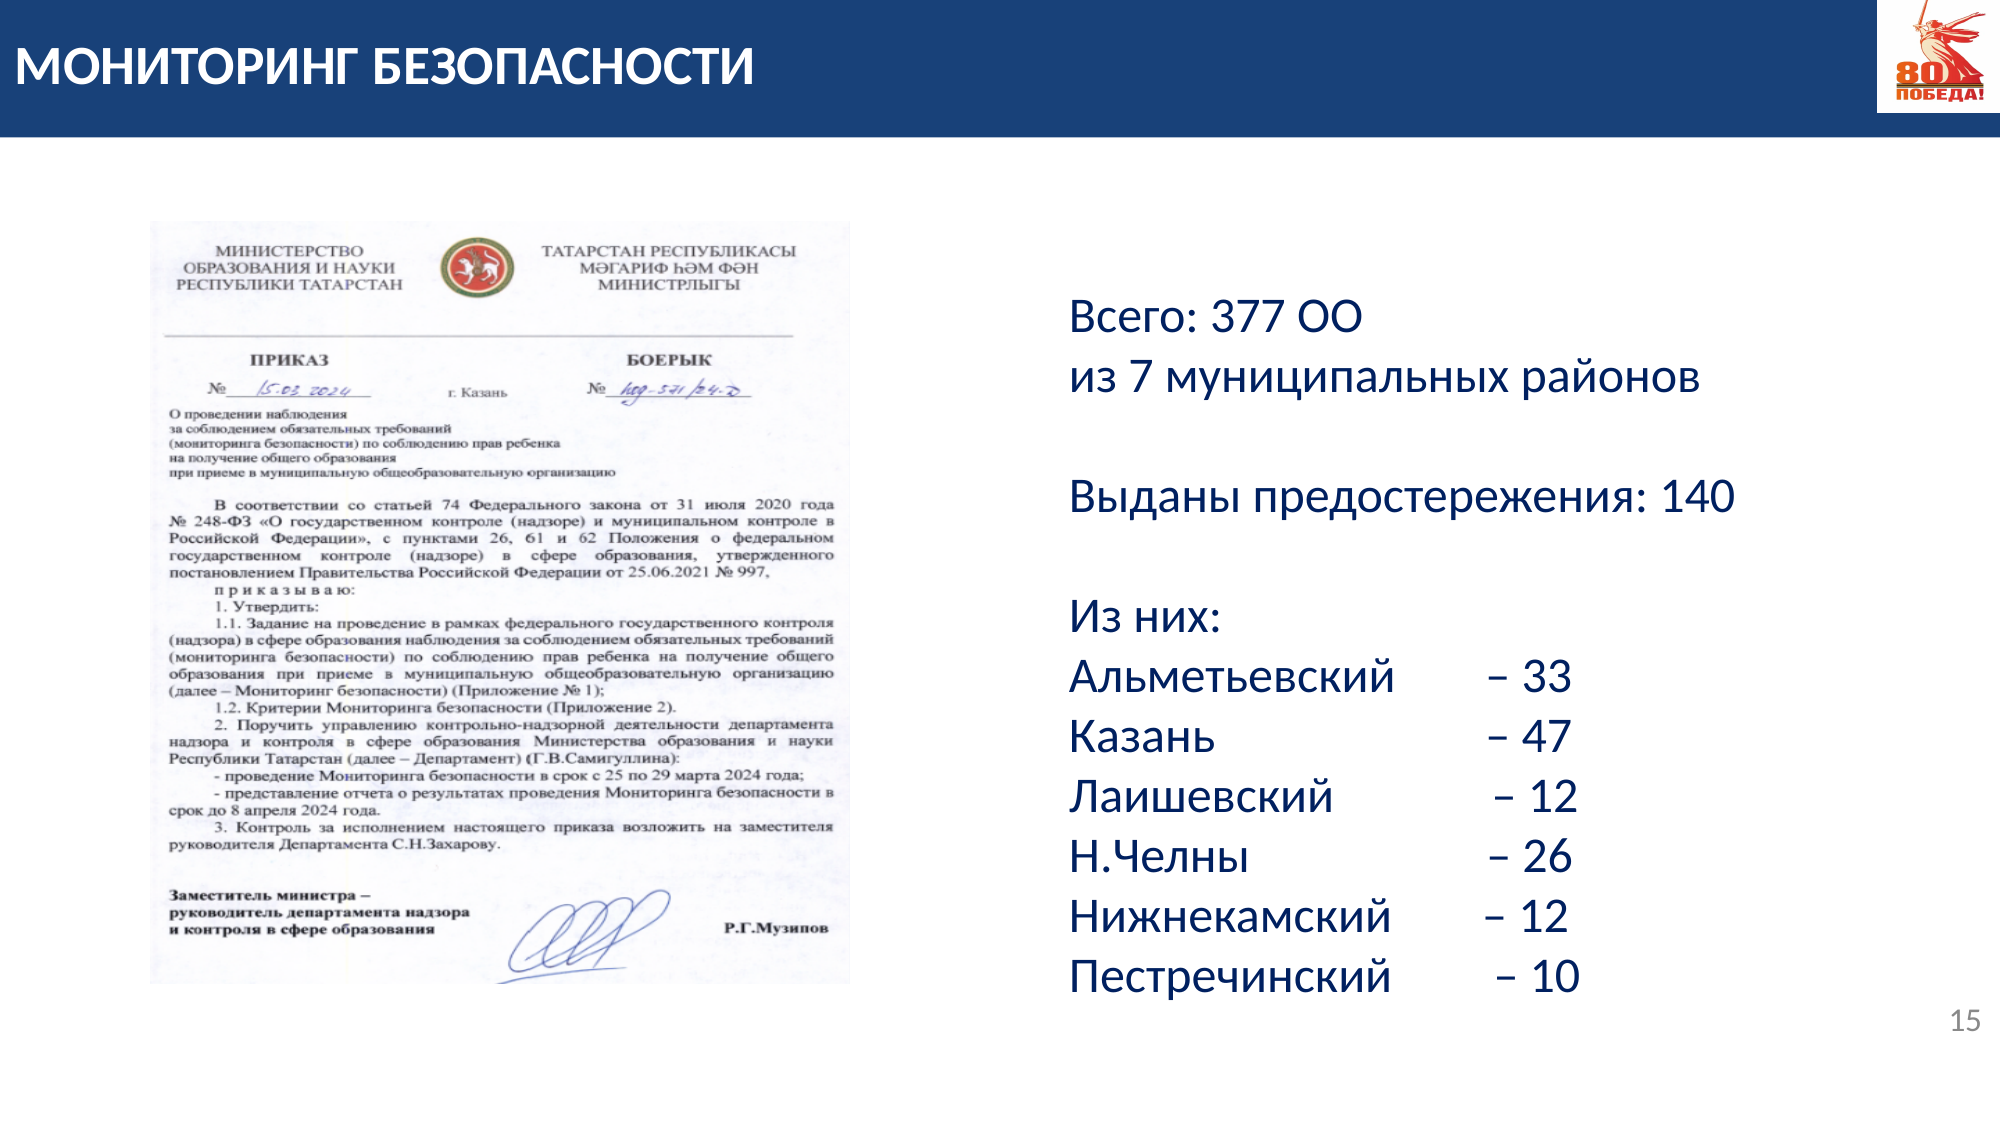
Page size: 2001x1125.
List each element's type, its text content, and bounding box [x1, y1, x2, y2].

picture [1877, 0, 2000, 113]
picture [149, 221, 850, 984]
text_box 15 [1535, 987, 2000, 1048]
text_box Всего: 377 ОО из 7 муниципальных районов Выданы предостережения: 140 Из них: Альметьевский – 33 Казань – 47 Лаишевский – 12 Н.Челны – 26 Нижнекамский – 12 Пестречинский – 10 [974, 274, 1963, 1010]
text_box МОНИТОРИНГ БЕЗОПАСНОСТИ [0, 0, 2000, 138]
